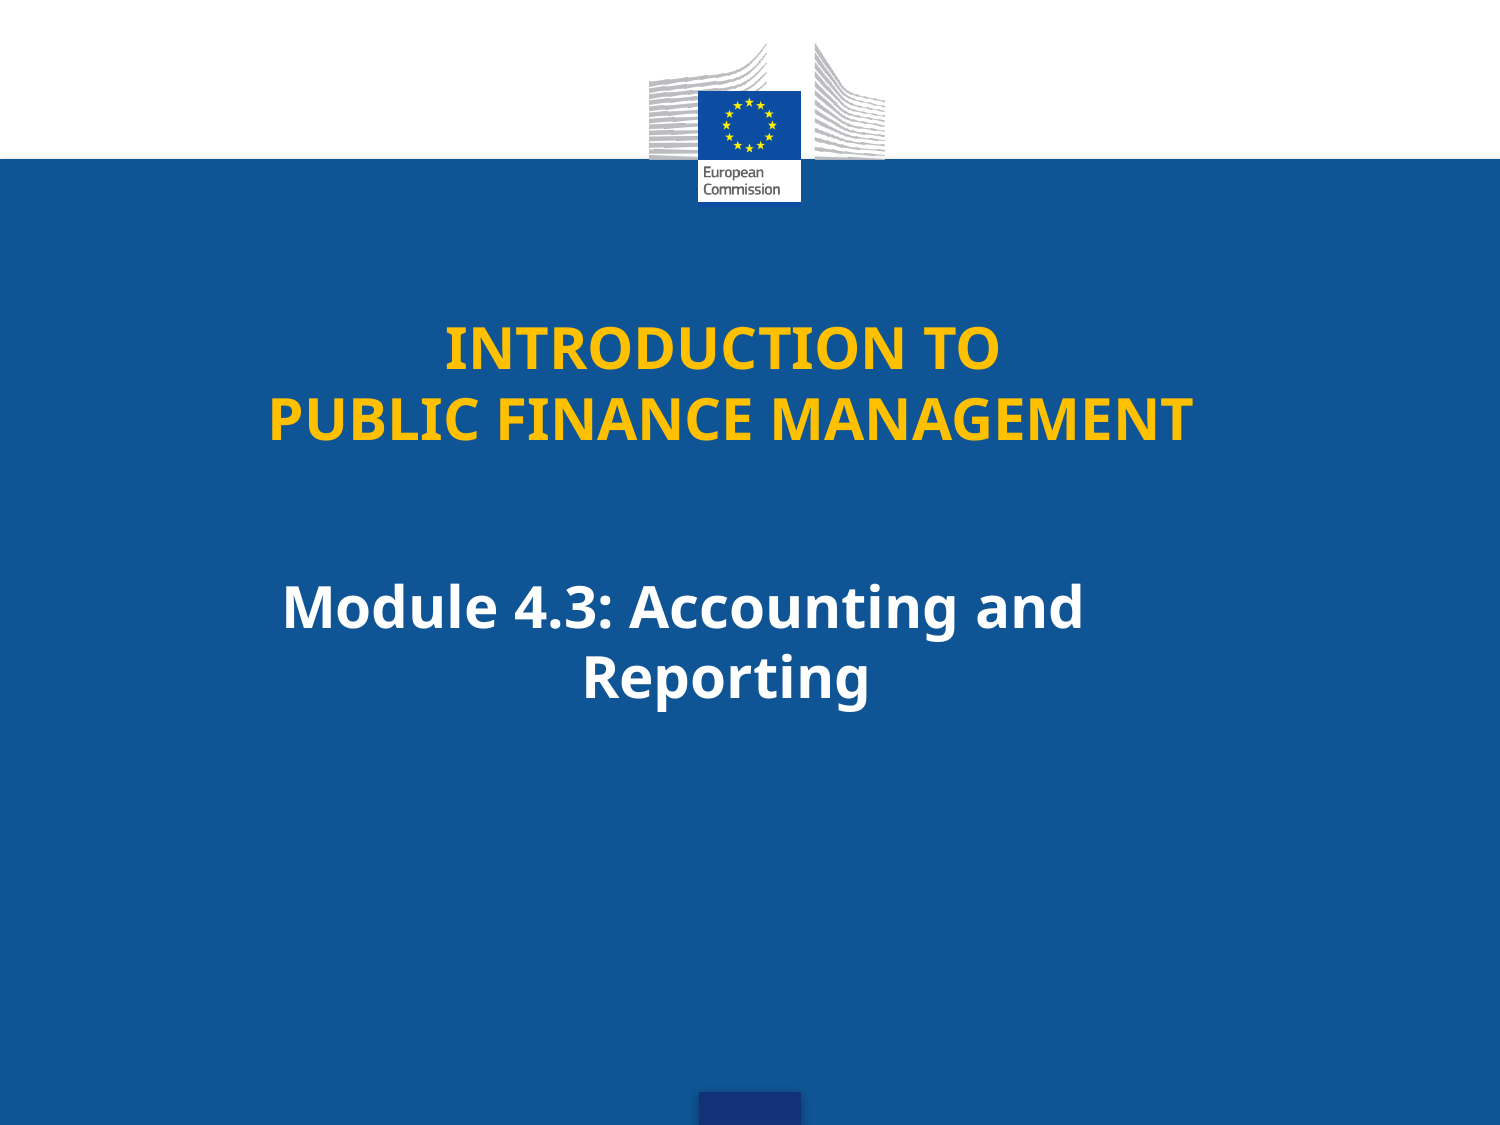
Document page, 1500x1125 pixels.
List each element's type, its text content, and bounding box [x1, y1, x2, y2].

title INTRODUCTION TO PUBLIC FINANCE MANAGEMENT [93, 304, 1369, 459]
subtitle Module 4.3: Accounting and Reporting [149, 562, 1313, 774]
